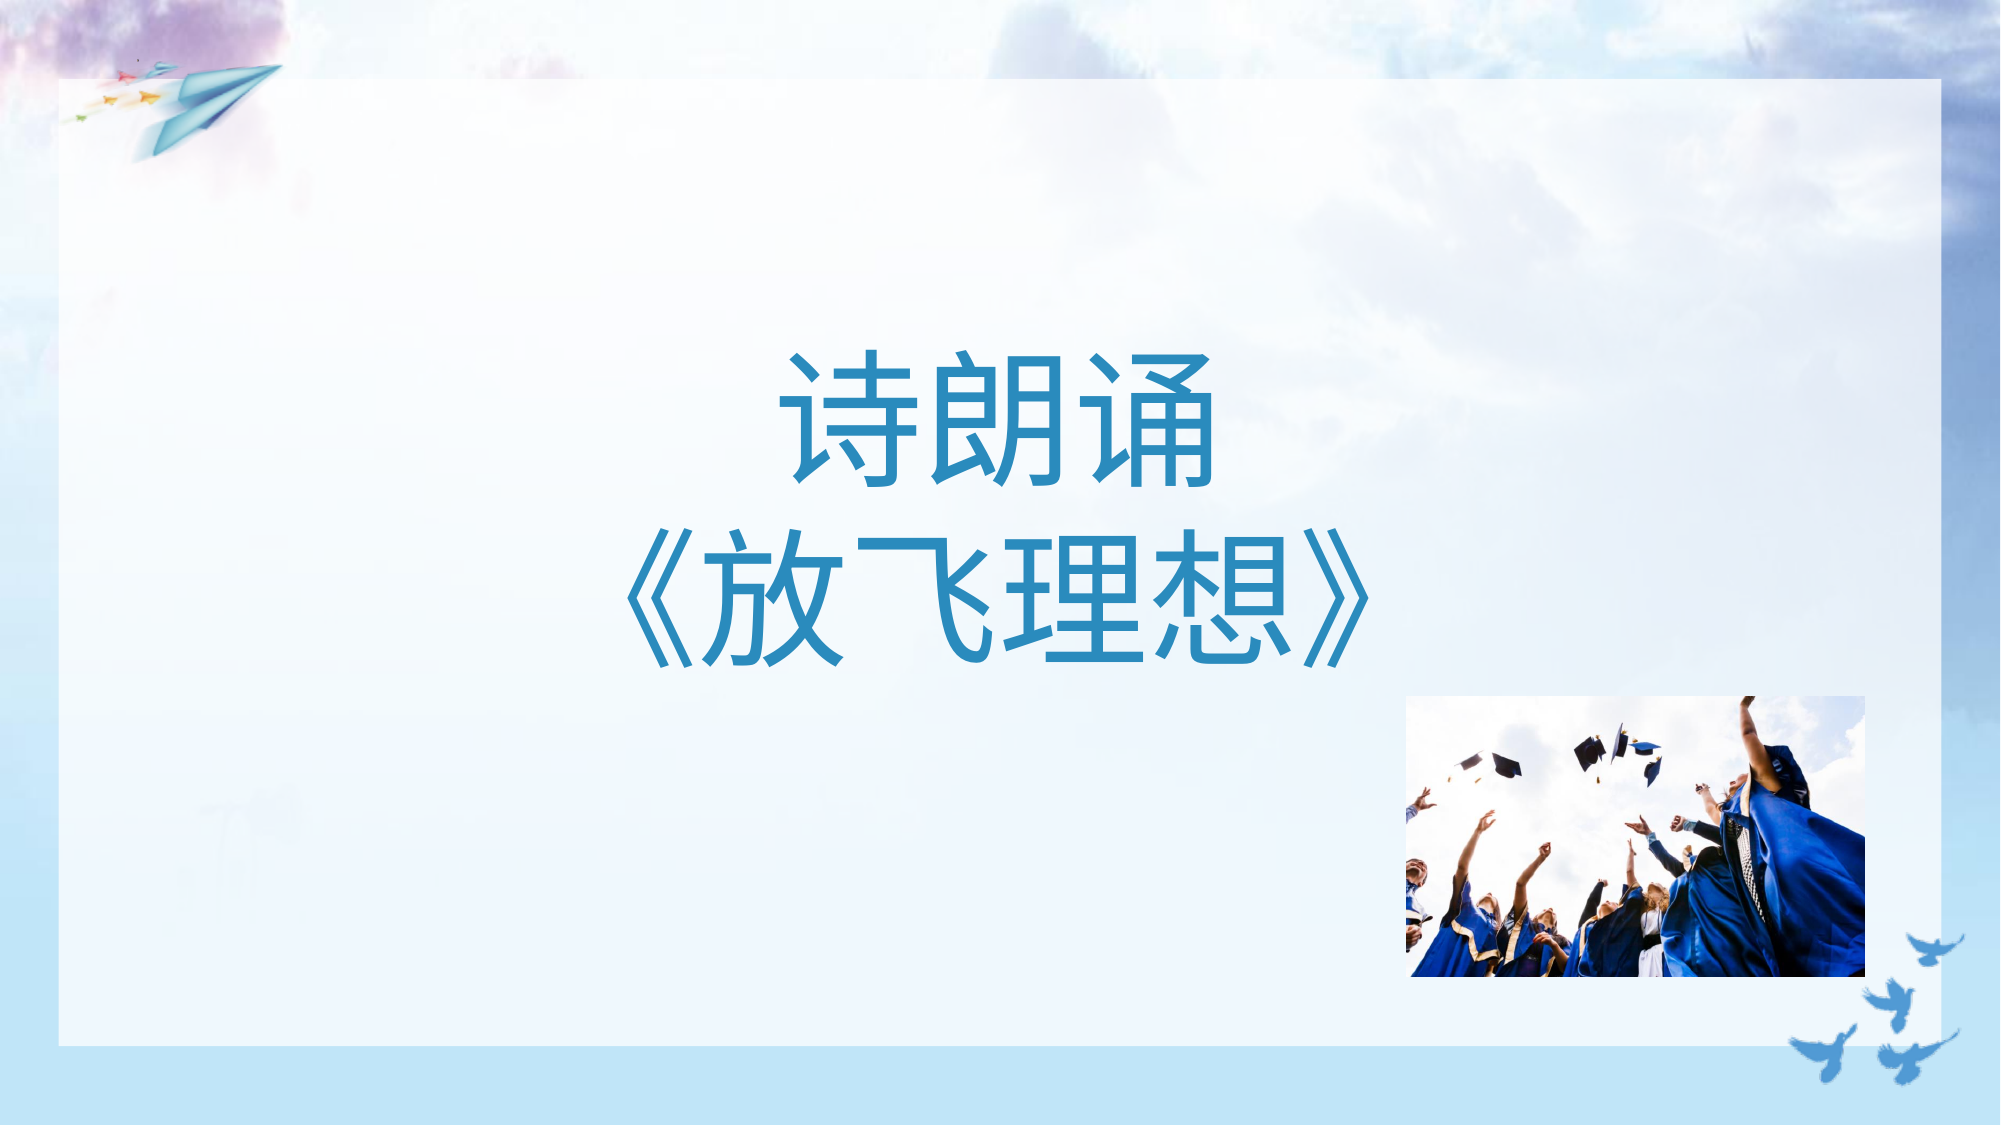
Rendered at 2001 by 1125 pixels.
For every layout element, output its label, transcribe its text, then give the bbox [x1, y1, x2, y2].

text_box [58, 78, 1942, 1047]
picture [0, 0, 2001, 1125]
text_box 诗朗诵 《放飞理想》 [508, 317, 1490, 693]
